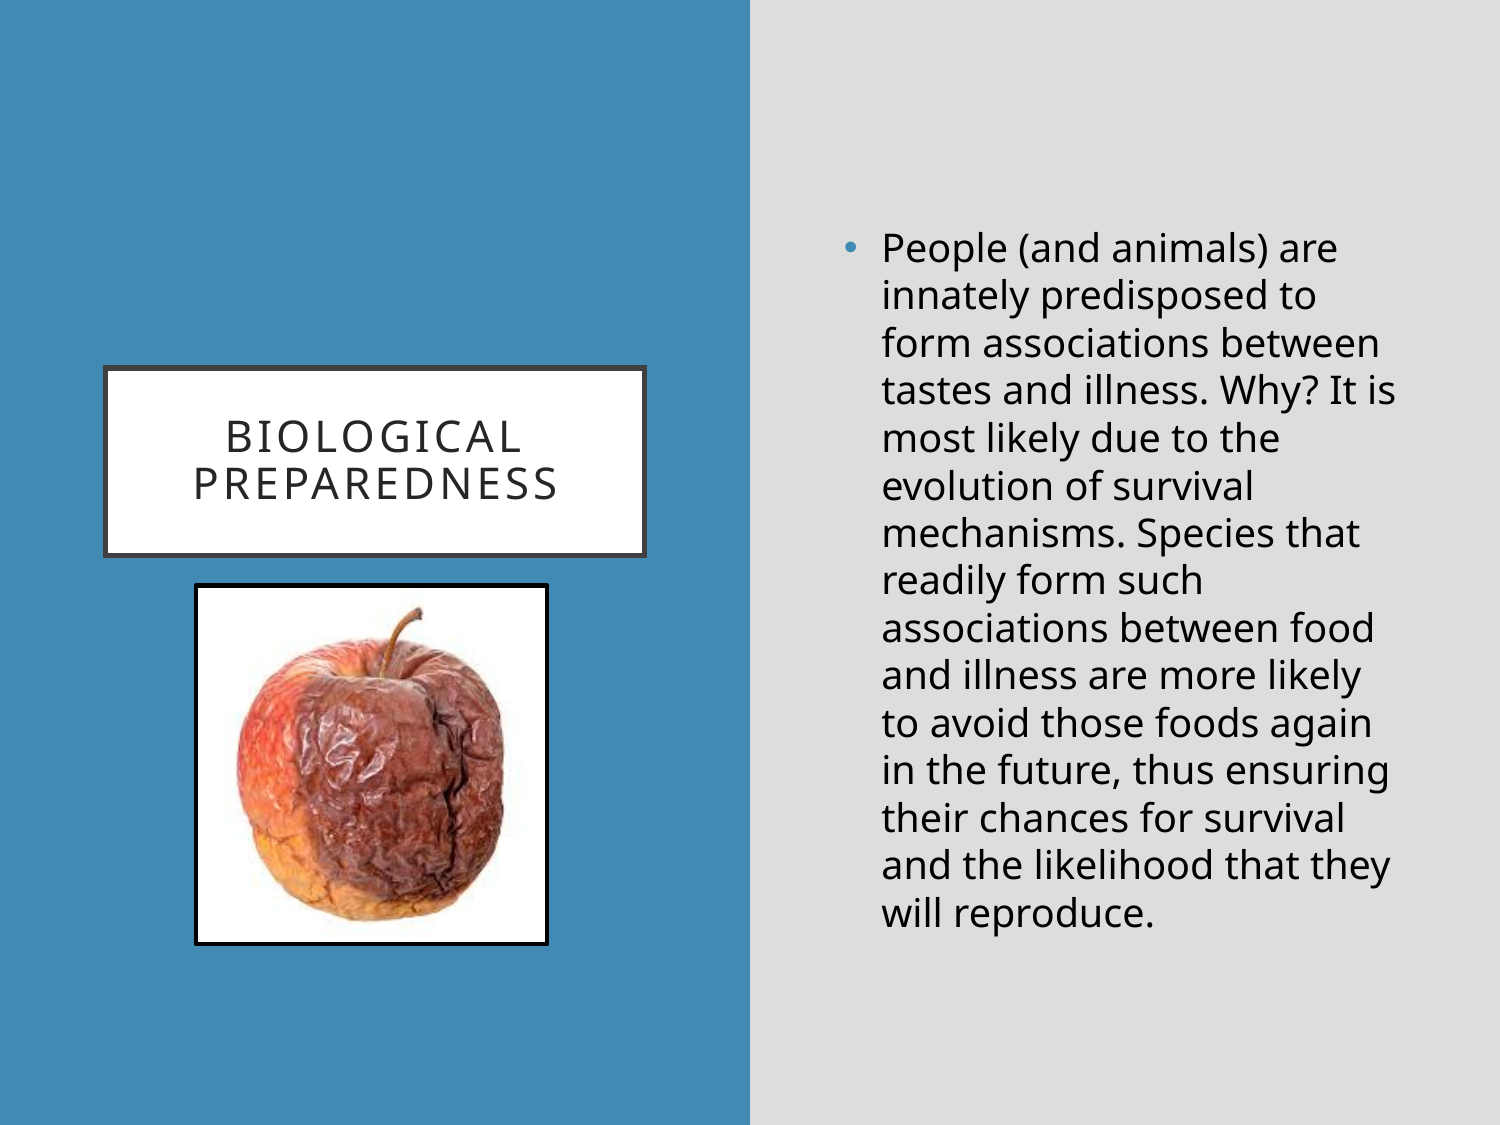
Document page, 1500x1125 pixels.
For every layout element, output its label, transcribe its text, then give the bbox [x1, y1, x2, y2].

picture [198, 587, 546, 943]
title Biological preparedness [103, 365, 647, 558]
list People (and animals) are innately predisposed to form associations between tastes and illness. Why? It is most likely due to the evolution of survival mechanisms. Species that readily form such associations between food and illness are more likely to avoid those foods again in the future, thus ensuring their chances for survival and the likelihood that they will reproduce. [828, 215, 1422, 993]
